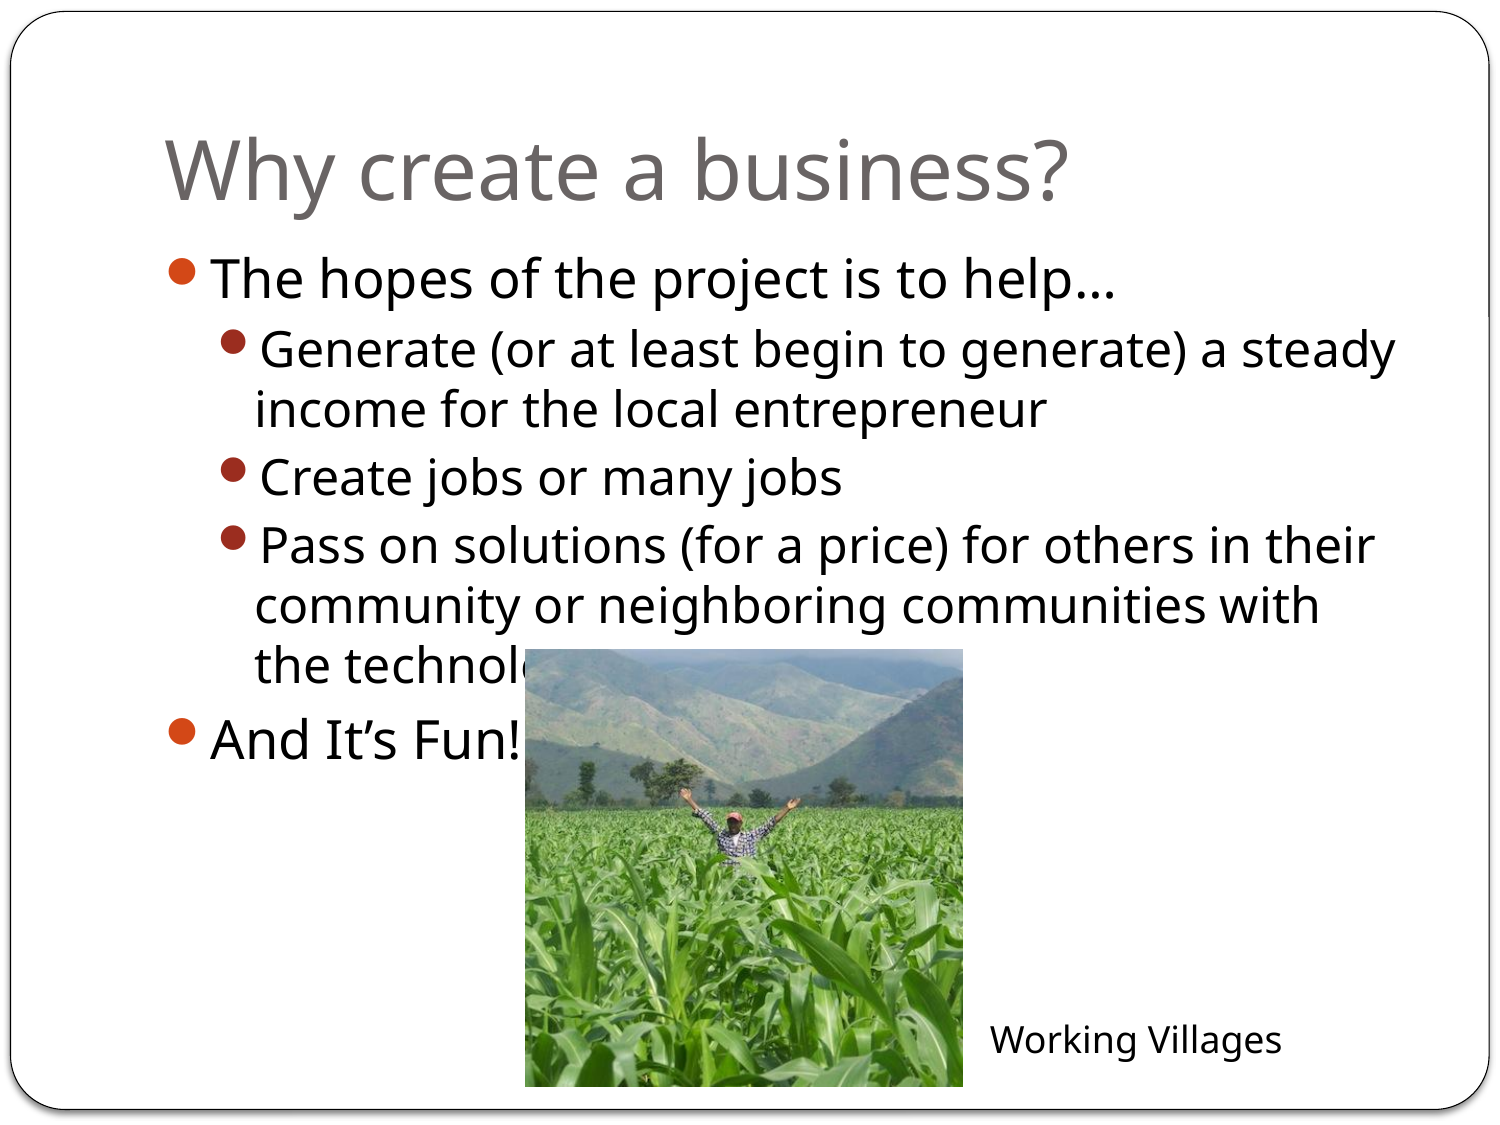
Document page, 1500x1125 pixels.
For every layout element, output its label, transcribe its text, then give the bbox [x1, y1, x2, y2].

picture [524, 649, 963, 1087]
title Why create a business? [150, 45, 1425, 233]
list The hopes of the project is to help… Generate (or at least begin to generate) a steady income for the local entrepreneur Create jobs or many jobs Pass on solutions (for a price) for others in their community or neighboring communities with the technology And It’s Fun! [150, 237, 1425, 988]
text_box Working Villages [974, 1008, 1438, 1069]
